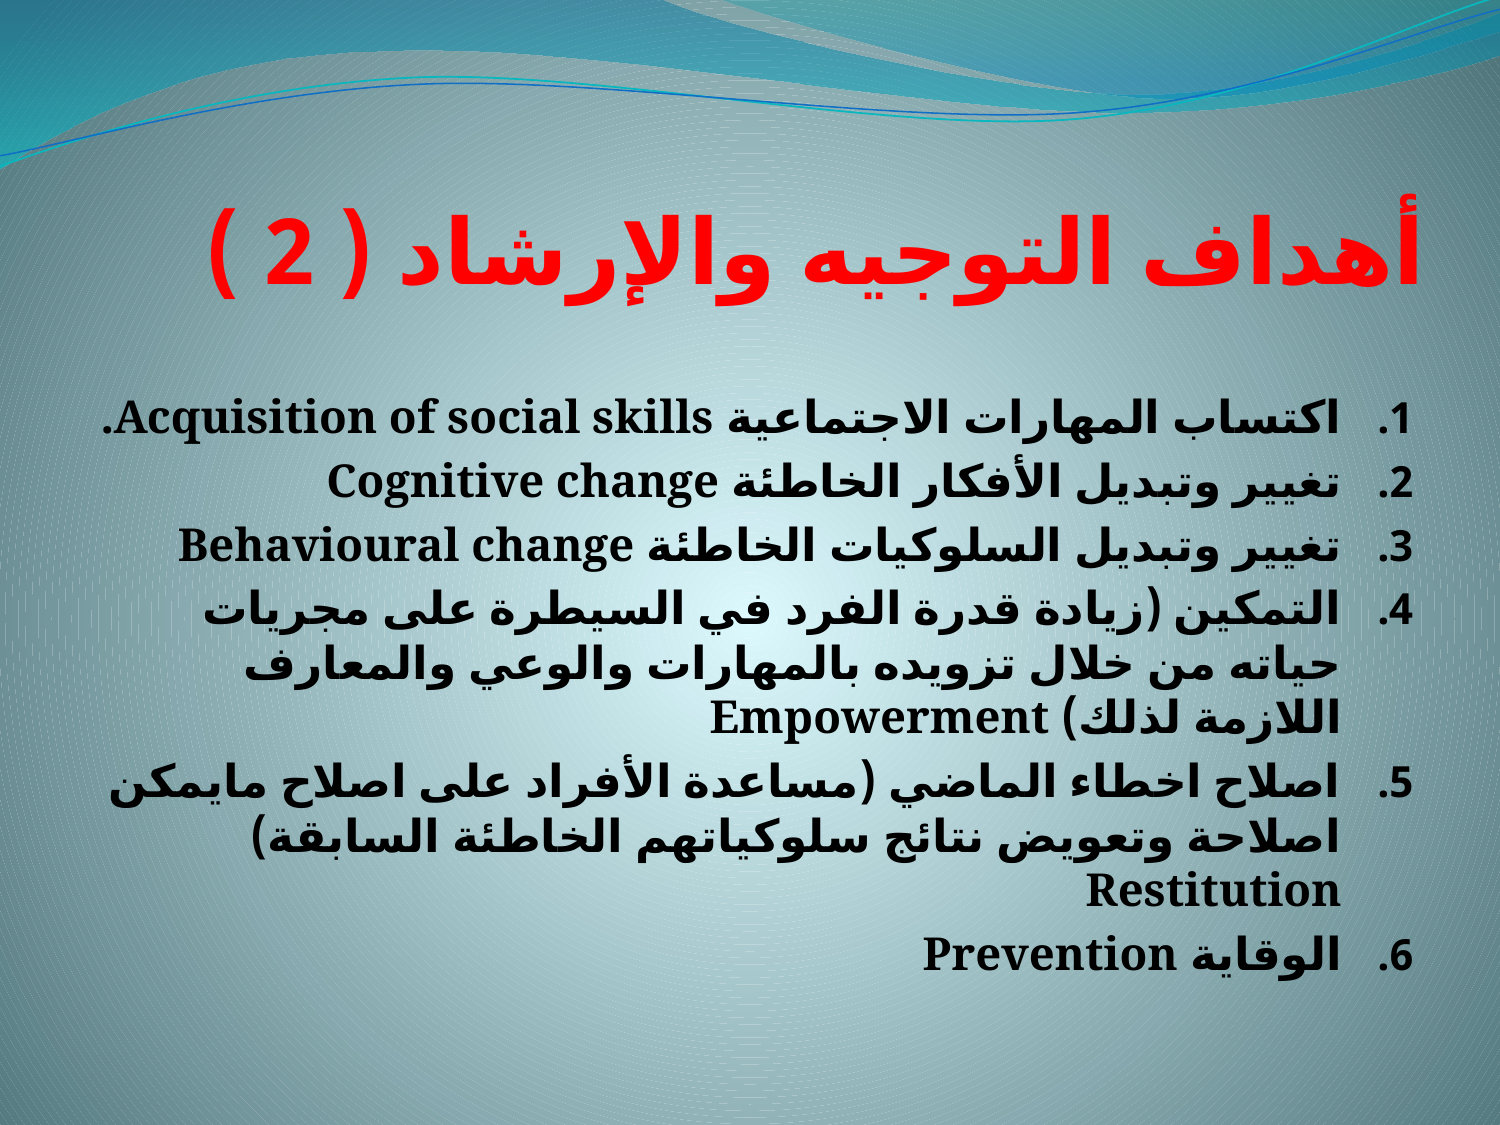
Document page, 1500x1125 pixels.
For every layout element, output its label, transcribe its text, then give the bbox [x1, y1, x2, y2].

title أهداف التوجيه والإرشاد ( 2 ) [75, 115, 1425, 303]
list اكتساب المهارات الاجتماعية Acquisition of social skills. تغيير وتبديل الأفكار الخاطئة Cognitive change تغيير وتبديل السلوكيات الخاطئة Behavioural change التمكين (زيادة قدرة الفرد في السيطرة على مجريات حياته من خلال تزويده بالمهارات والوعي والمعارف اللازمة لذلك) Empowerment اصلاح اخطاء الماضي (مساعدة الأفراد على اصلاح مايمكن اصلاحة وتعويض نتائج سلوكياتهم الخاطئة السابقة) Restitution الوقاية Prevention [75, 317, 1425, 1038]
